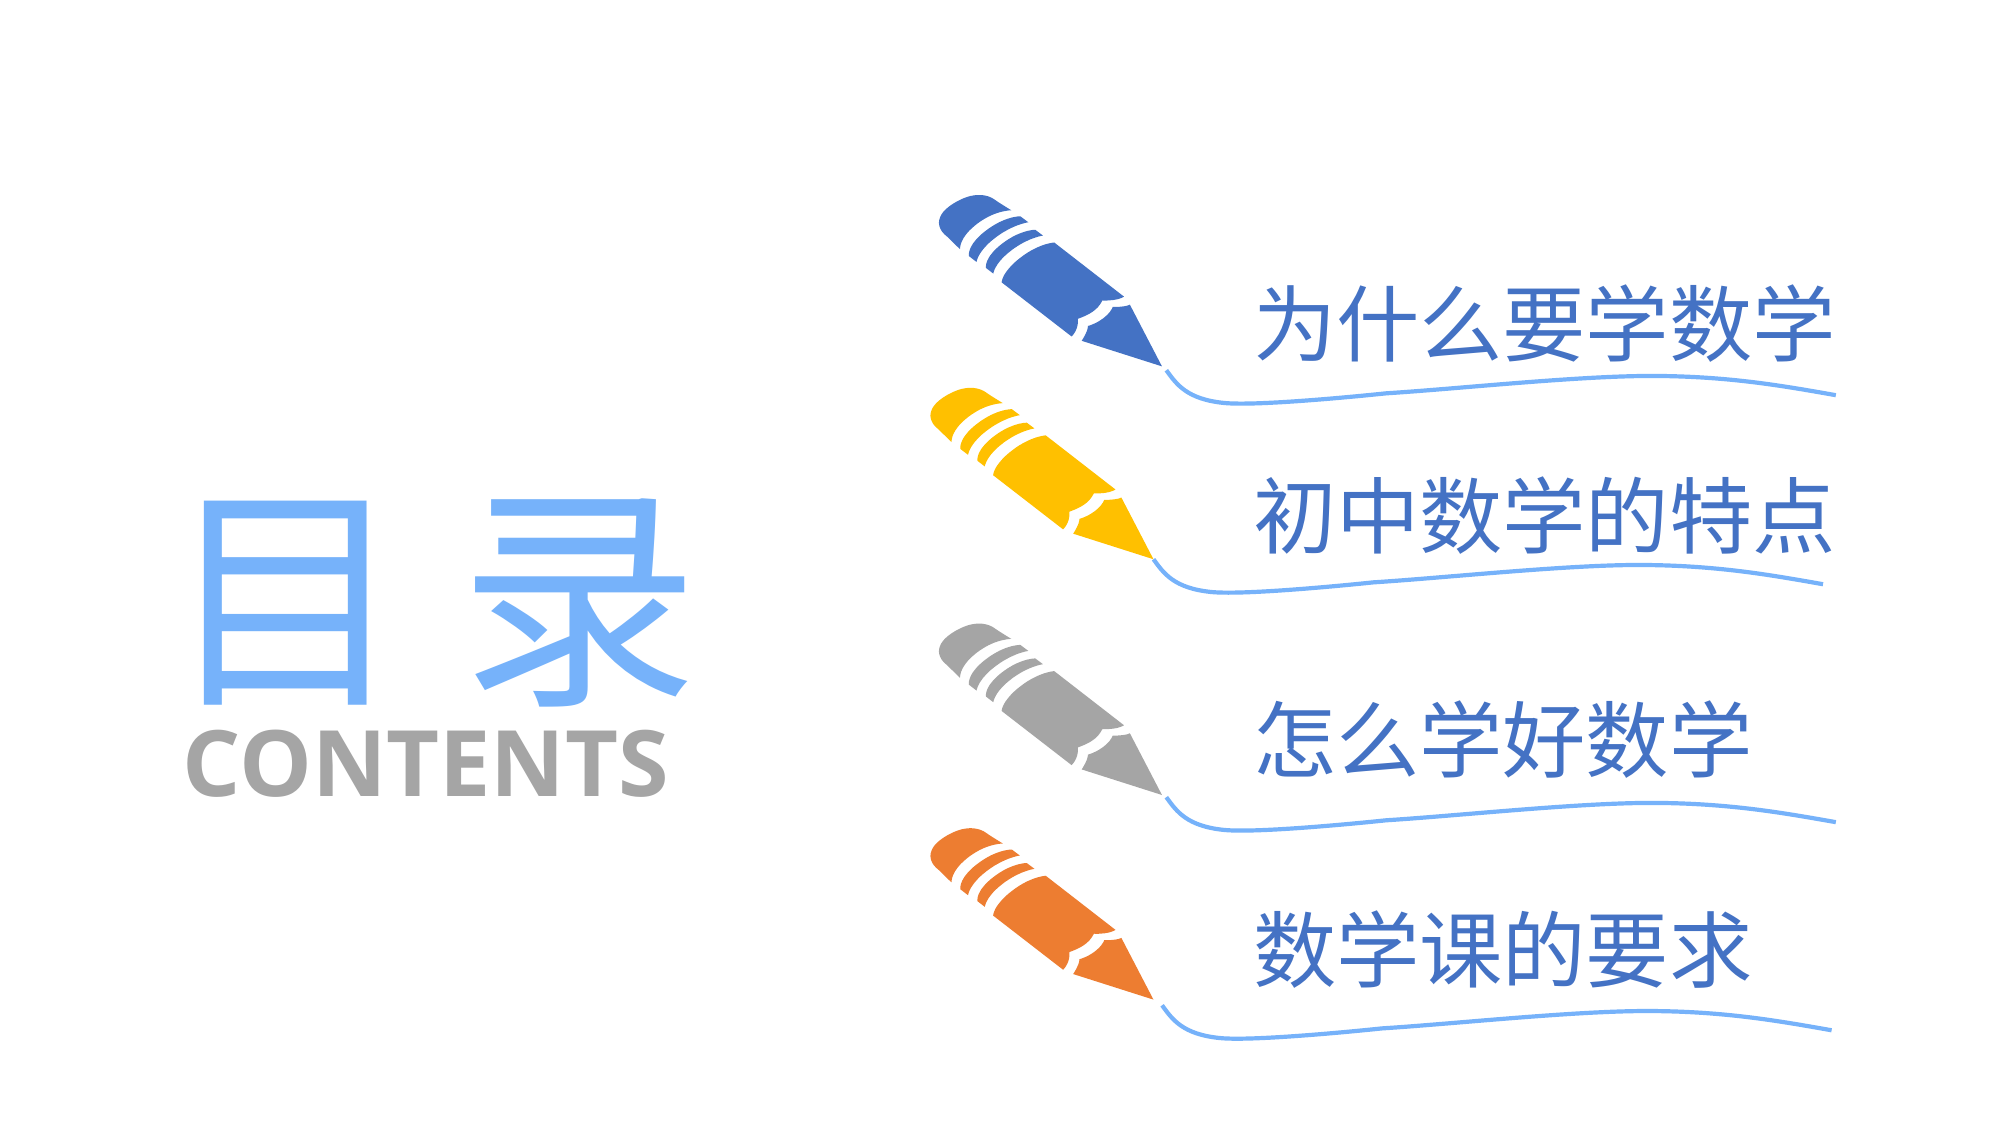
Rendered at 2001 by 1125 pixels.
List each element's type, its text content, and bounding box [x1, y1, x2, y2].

text_box [967, 643, 1031, 693]
text_box [929, 827, 1007, 885]
text_box [1071, 495, 1156, 561]
text_box [959, 848, 1023, 898]
text_box [984, 657, 1046, 705]
text_box [1153, 559, 1824, 594]
text_box [1165, 796, 1837, 832]
text_box [1000, 670, 1126, 767]
text_box [967, 215, 1031, 264]
text_box CONTENTS [155, 704, 697, 815]
text_box 目 录 [125, 412, 740, 713]
text_box [991, 874, 1118, 972]
text_box [1071, 936, 1156, 1002]
text_box [937, 193, 1015, 252]
text_box [984, 228, 1046, 276]
text_box [959, 408, 1023, 457]
text_box [1000, 241, 1126, 338]
text_box [991, 434, 1118, 531]
text_box [1080, 303, 1165, 369]
text_box [929, 386, 1007, 445]
text_box [1161, 1004, 1832, 1040]
text_box [937, 622, 1015, 680]
text_box [976, 862, 1037, 909]
text_box [976, 421, 1037, 469]
text_box [1165, 369, 1837, 405]
text_box [1080, 731, 1165, 797]
